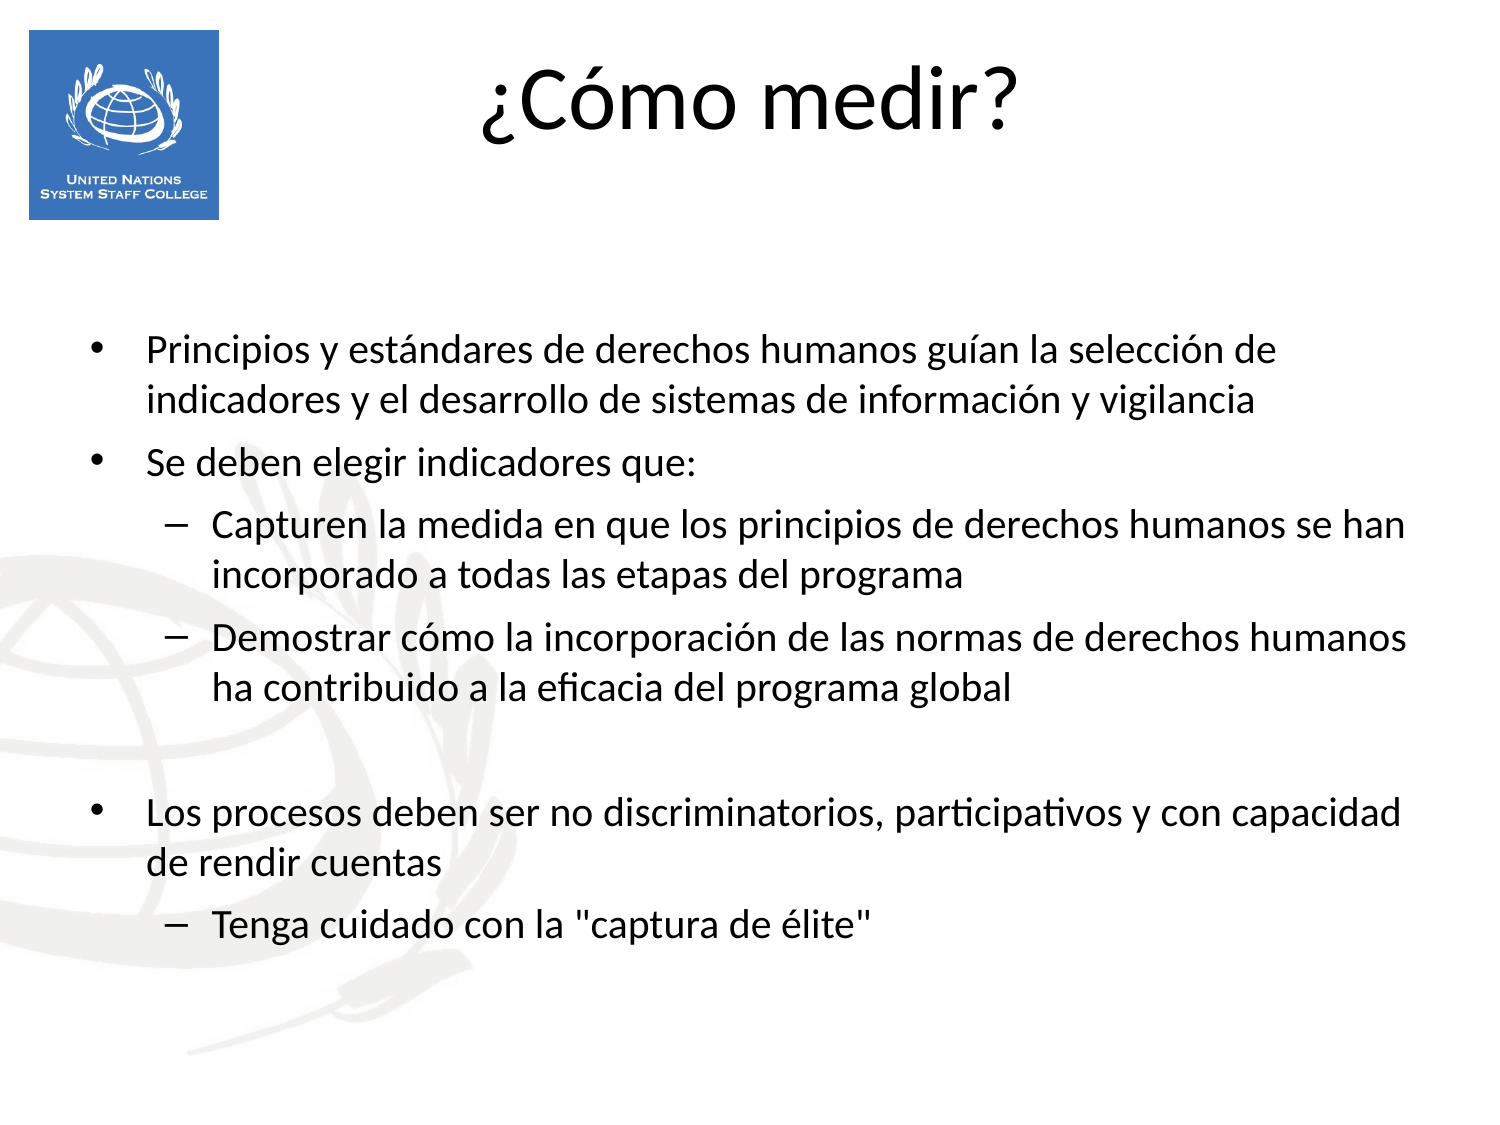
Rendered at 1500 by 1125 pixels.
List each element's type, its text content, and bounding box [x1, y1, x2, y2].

text_box ¿Cómo medir? [112, 30, 1388, 185]
text_box Principios y estándares de derechos humanos guían la selección de indicadores y el desarrollo de sistemas de información y vigilancia Se deben elegir indicadores que: Capturen la medida en que los principios de derechos humanos se han incorporado a todas las etapas del programa Demostrar cómo la incorporación de las normas de derechos humanos ha contribuido a la eficacia del programa global Los procesos deben ser no discriminatorios, participativos y con capacidad de rendir cuentas Tenga cuidado con la "captura de élite" [74, 314, 1425, 1057]
picture [29, 30, 219, 220]
